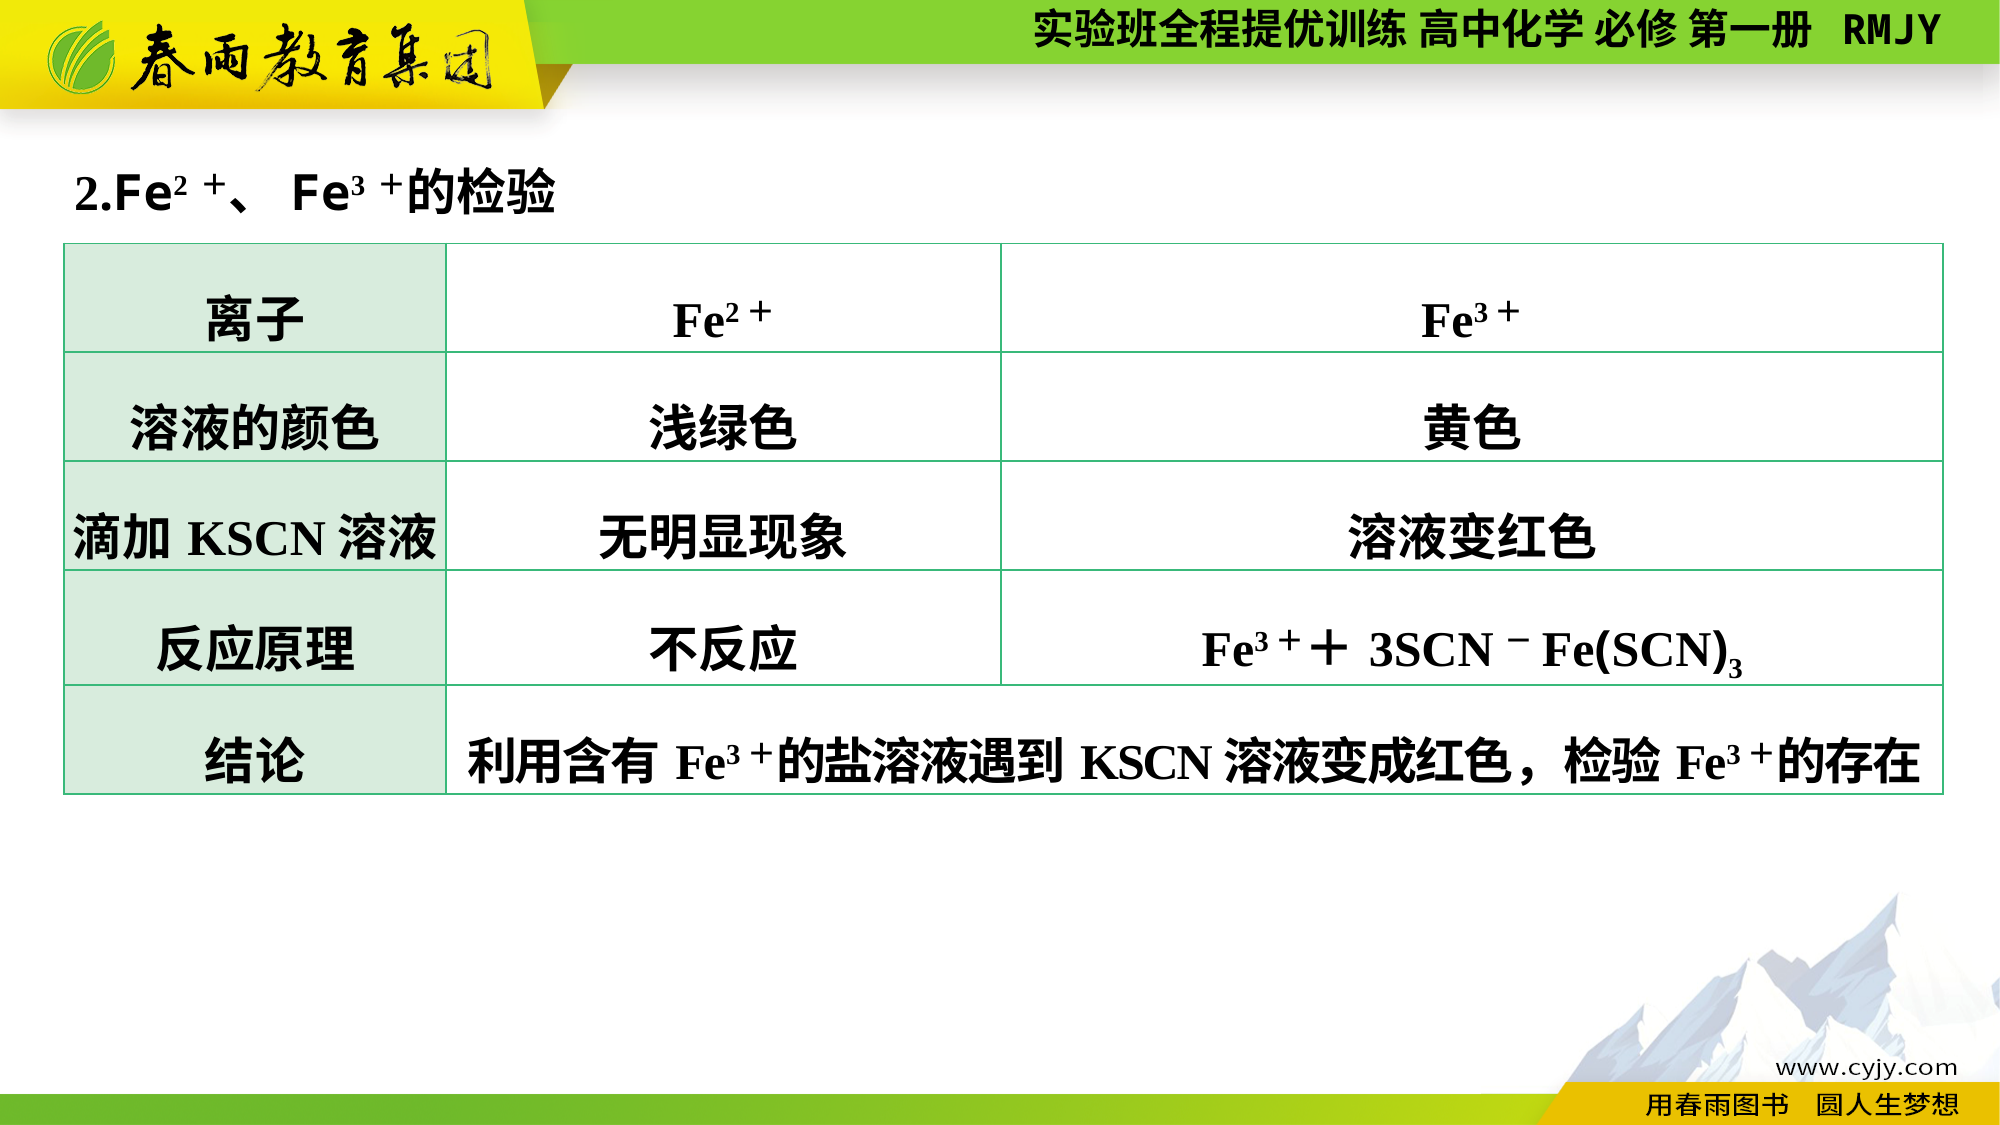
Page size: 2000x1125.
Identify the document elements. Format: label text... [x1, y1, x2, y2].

picture [0, 0, 2000, 1125]
list 2.Fe2＋、Fe3＋的检验 [59, 122, 1944, 217]
